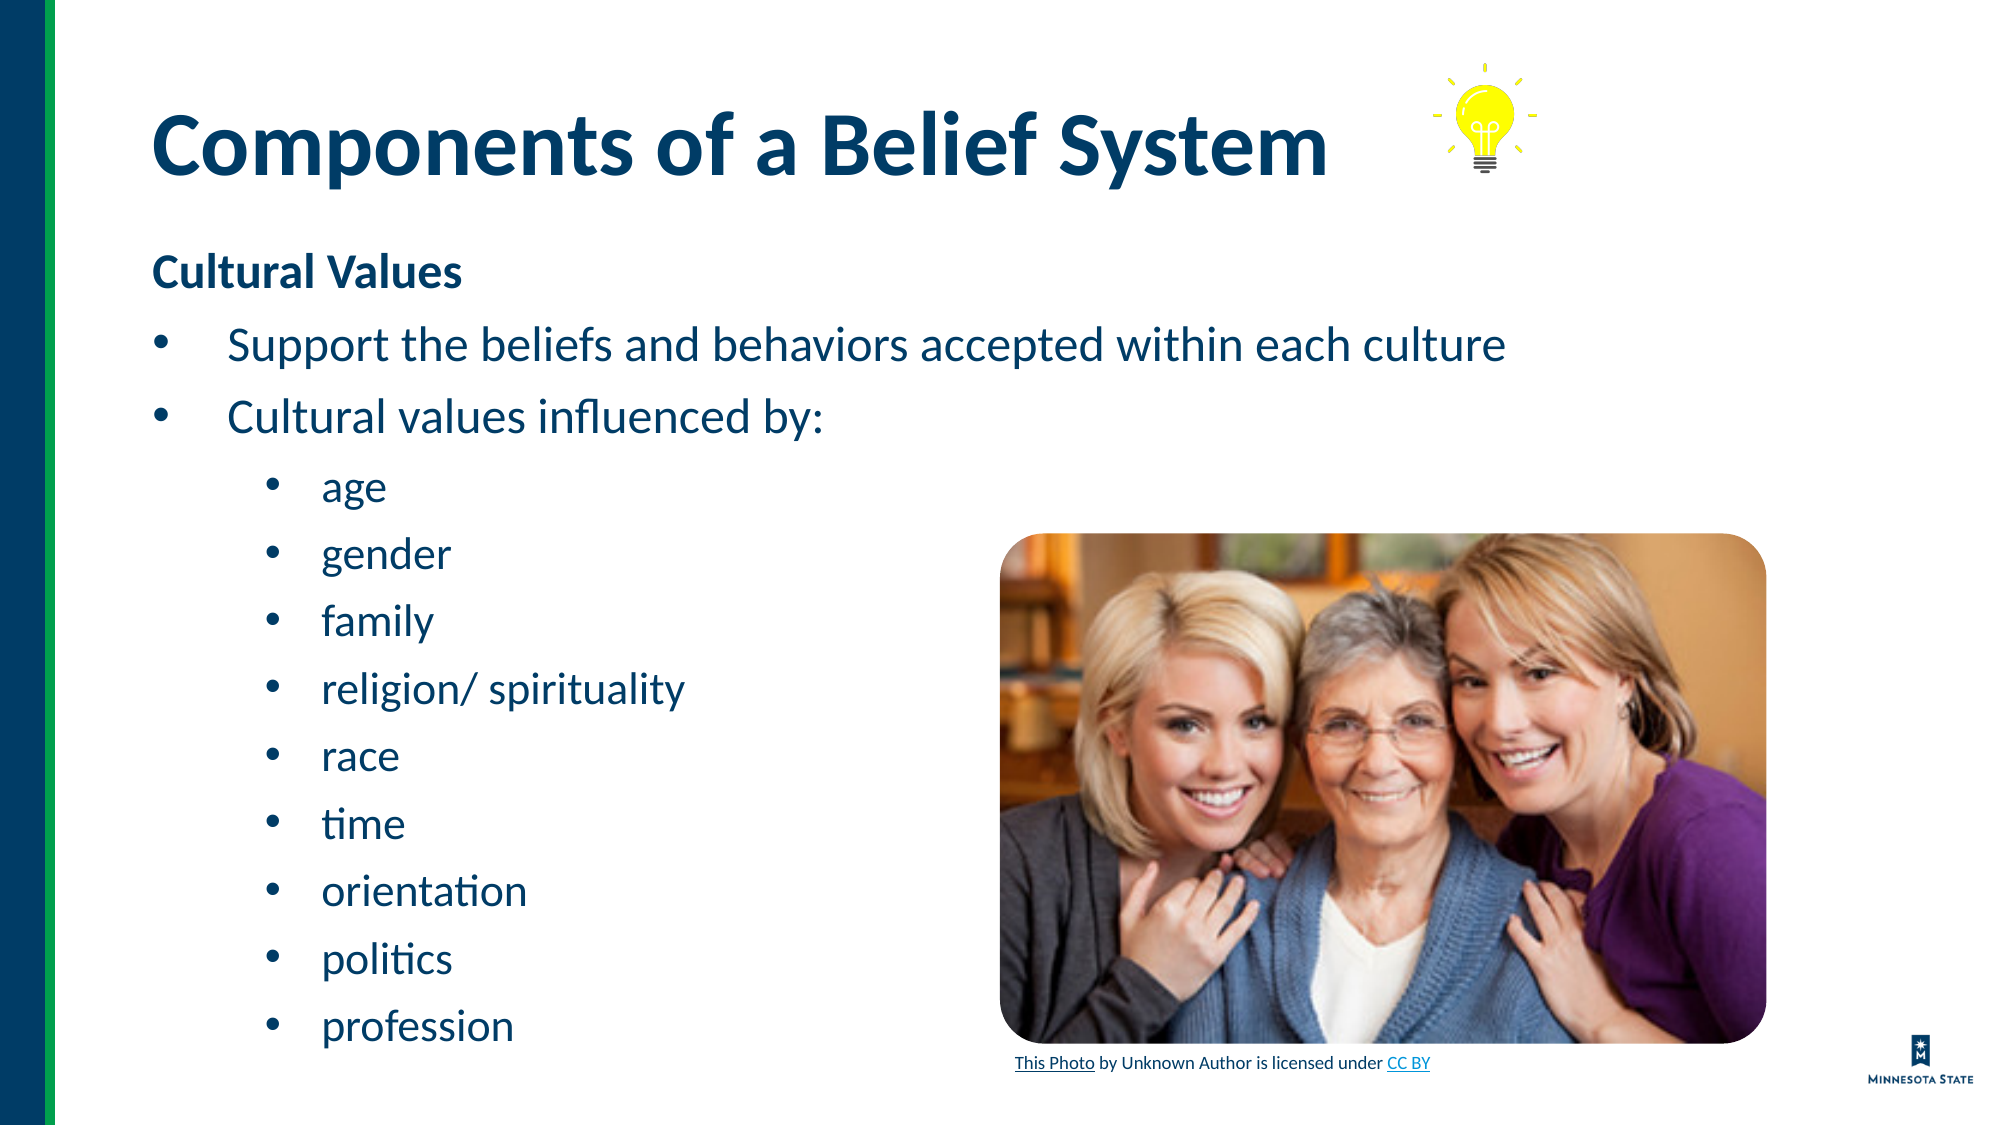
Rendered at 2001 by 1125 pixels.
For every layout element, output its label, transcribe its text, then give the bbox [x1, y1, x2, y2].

picture [999, 533, 1767, 1044]
title Components of a Belief System [137, 59, 1863, 231]
picture [1823, 1028, 2001, 1095]
text_box This Photo by Unknown Author is licensed under CC BY [999, 1050, 1767, 1081]
picture [1403, 34, 1566, 197]
list Cultural Values Support the beliefs and behaviors accepted within each culture Cultural values influenced by: age gender family religion/ spirituality race time orientation politics profession [137, 231, 1863, 1093]
